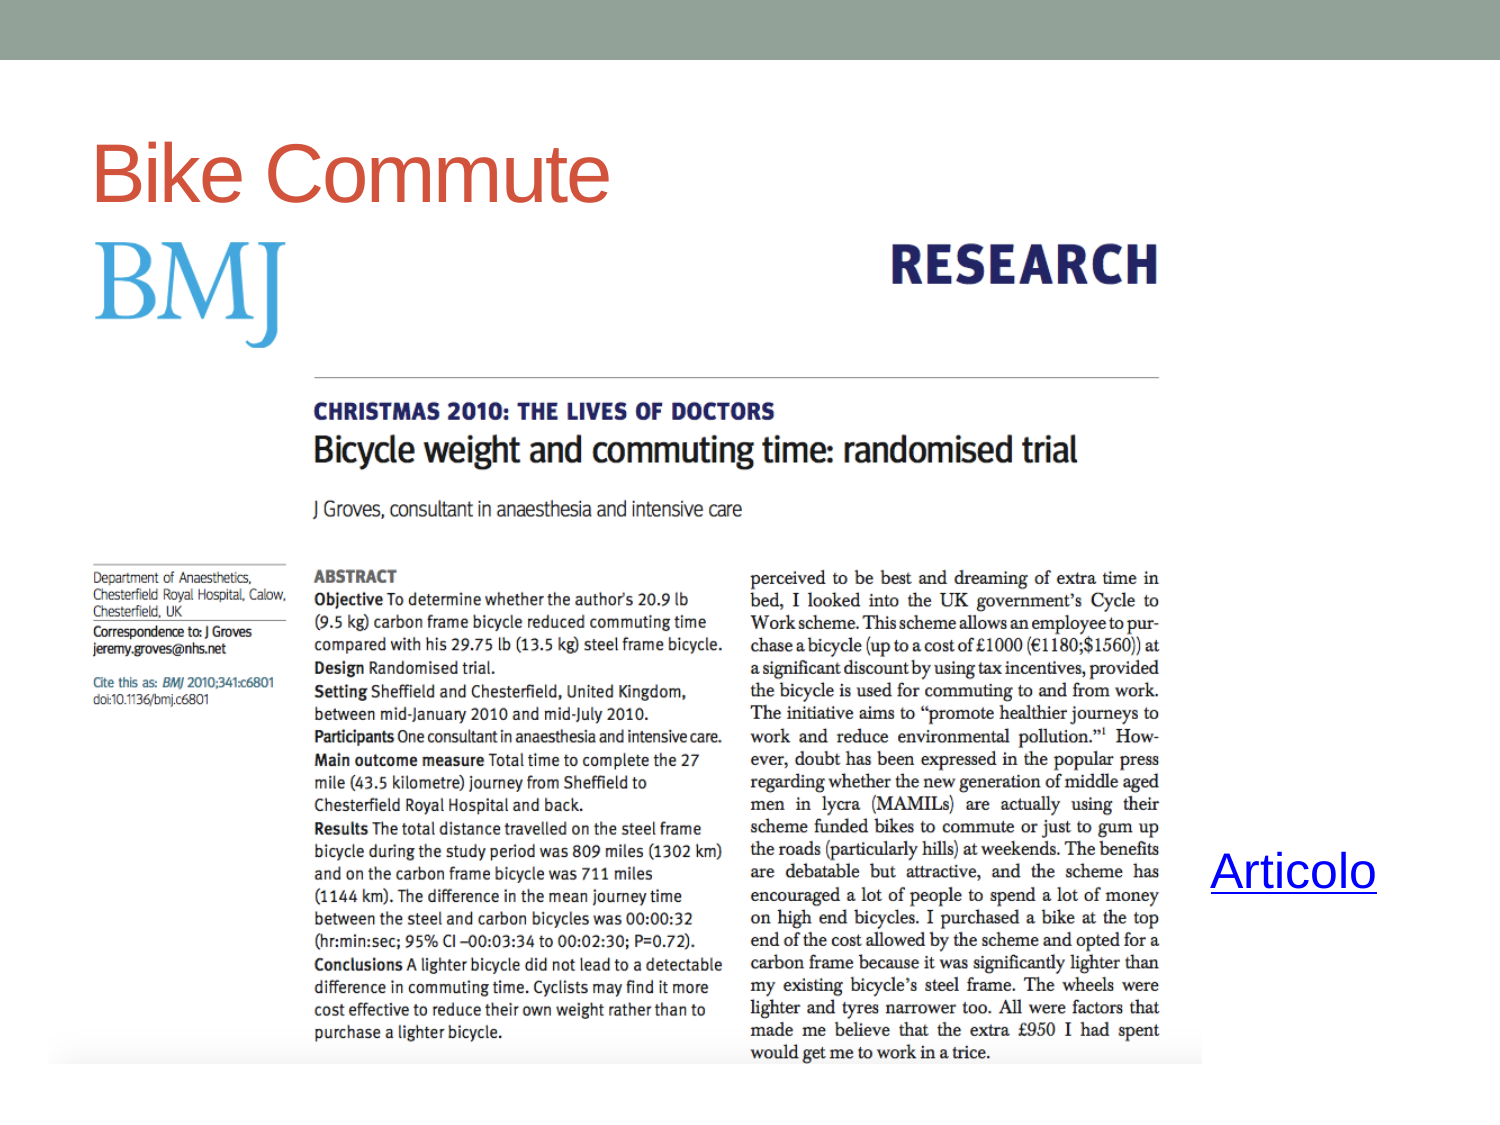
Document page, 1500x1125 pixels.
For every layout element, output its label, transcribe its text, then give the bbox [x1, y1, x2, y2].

picture [47, 230, 1202, 1064]
title Bike Commute [75, 87, 1425, 250]
text_box Articolo [1210, 831, 1435, 906]
